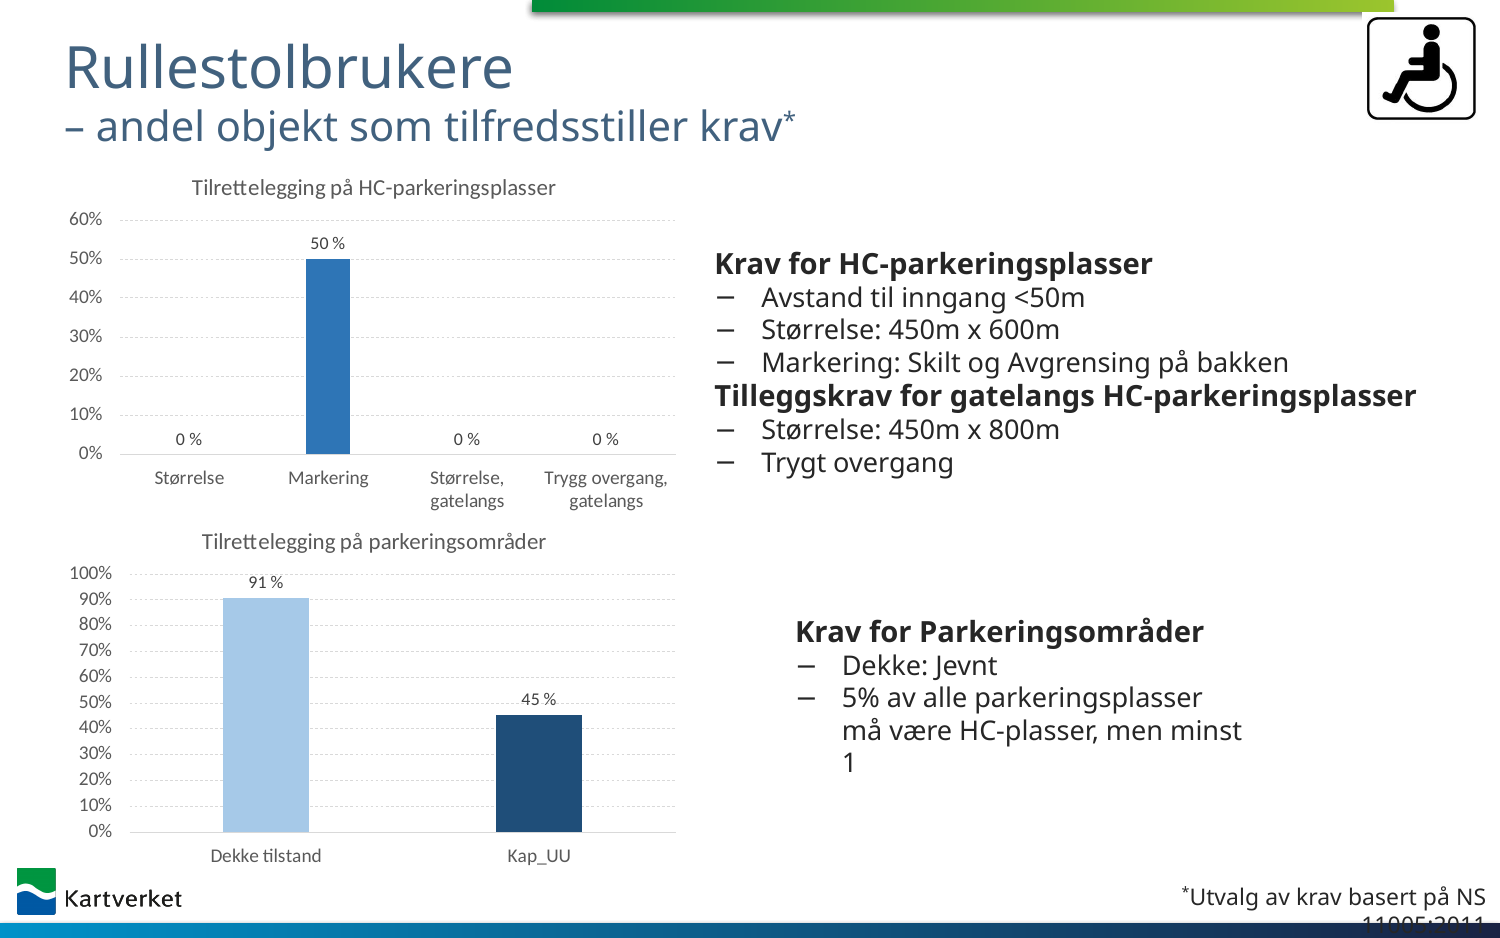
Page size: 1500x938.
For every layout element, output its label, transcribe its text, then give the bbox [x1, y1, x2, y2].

text_box Krav for HC-parkeringsplasser Avstand til inngang <50m Størrelse: 450m x 600m Markering: Skilt og Avgrensing på bakken Tilleggskrav for gatelangs HC-parkeringsplasser Størrelse: 450m x 800m Trygt overgang [699, 237, 1433, 485]
picture [62, 166, 687, 519]
text_box Krav for Parkeringsområder Dekke: Jevnt 5% av alle parkeringsplasser må være HC-plasser, men minst 1 [780, 605, 1261, 786]
picture [1362, 12, 1481, 126]
text_box Rullestolbrukere – andel objekt som tilfredsstiller krav* [49, 25, 1431, 158]
picture [62, 520, 687, 874]
text_box *Utvalg av krav basert på NS 11005:2011 [1068, 873, 1500, 938]
